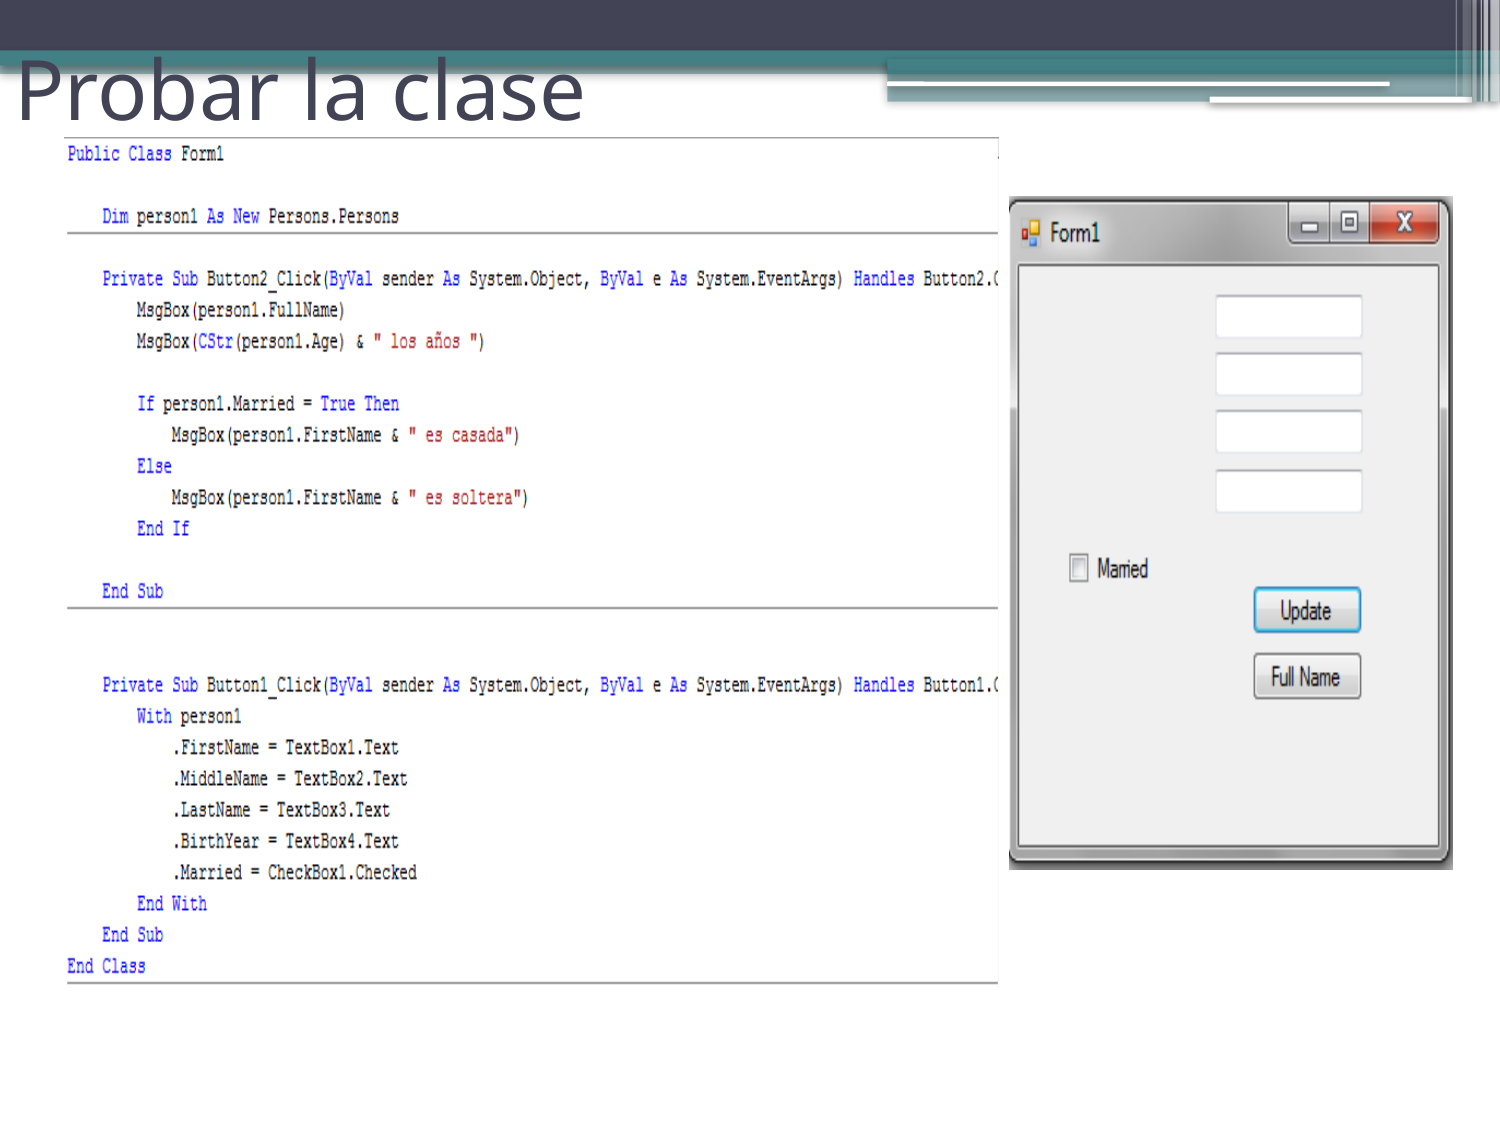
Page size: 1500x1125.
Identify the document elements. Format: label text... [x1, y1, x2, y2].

picture [64, 136, 999, 988]
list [1009, 196, 1453, 870]
title Probar la clase [0, 0, 1350, 175]
